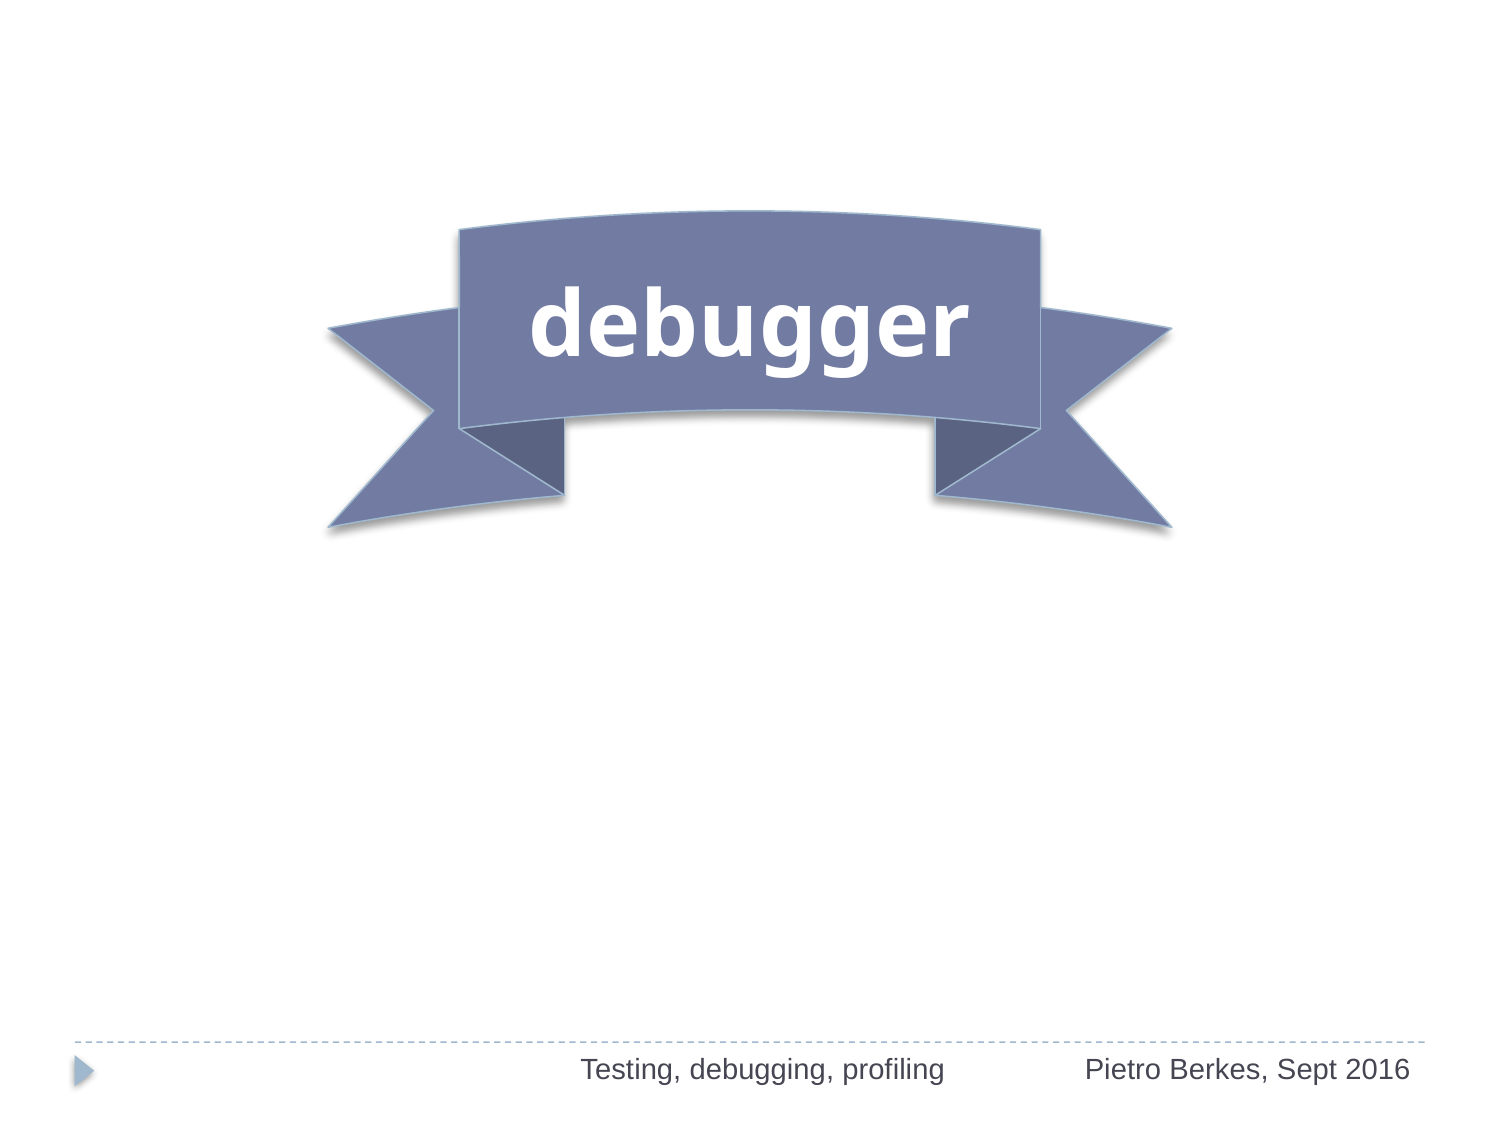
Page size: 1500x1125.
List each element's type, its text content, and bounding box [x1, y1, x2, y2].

text_box debugger [327, 210, 1173, 529]
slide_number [1051, 1042, 1426, 1103]
footer Testing, debugging, profiling [475, 1042, 1051, 1103]
